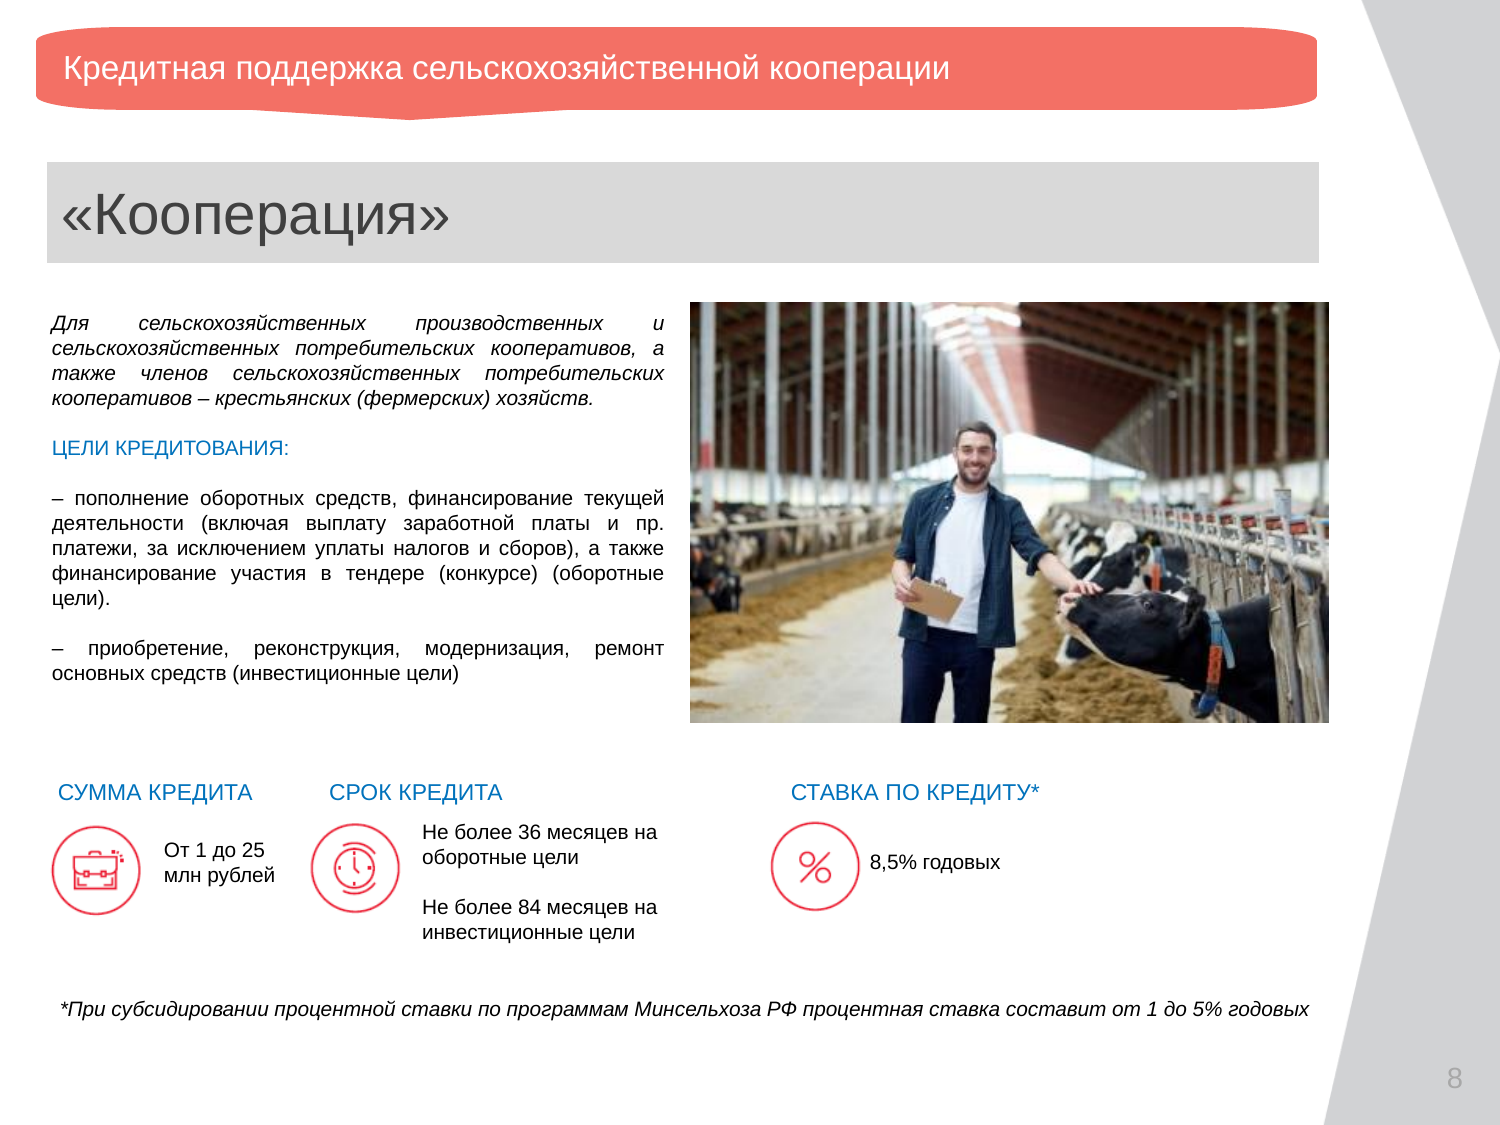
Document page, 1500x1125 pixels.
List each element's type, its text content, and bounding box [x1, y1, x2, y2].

text_box Для сельскохозяйственных производственных и сельскохозяйственных потребительских кооперативов, а также членов сельскохозяйственных потребительских кооперативов – крестьянских (фермерских) хозяйств. ЦЕЛИ КРЕДИТОВАНИЯ: – пополнение оборотных средств, финансирование текущей деятельности (включая выплату заработной платы и пр. платежи, за исключением уплаты налогов и сборов), а также финансирование участия в тендере (конкурсе) (оборотные цели). – приобретение, реконструкция, модернизация, ремонт основных средств (инвестиционные цели) [37, 302, 680, 722]
text_box *При субсидировании процентной ставки по программам Минсельхоза РФ процентная ставка составит от 1 до 5% годовых [45, 987, 1373, 1028]
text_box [40, 770, 1294, 953]
text_box Кредитная поддержка сельскохозяйственной кооперации [33, 25, 1320, 123]
table_header «Кооперация» [47, 162, 1319, 263]
slide_number 8 [1128, 1046, 1478, 1107]
picture [0, 0, 1500, 1125]
